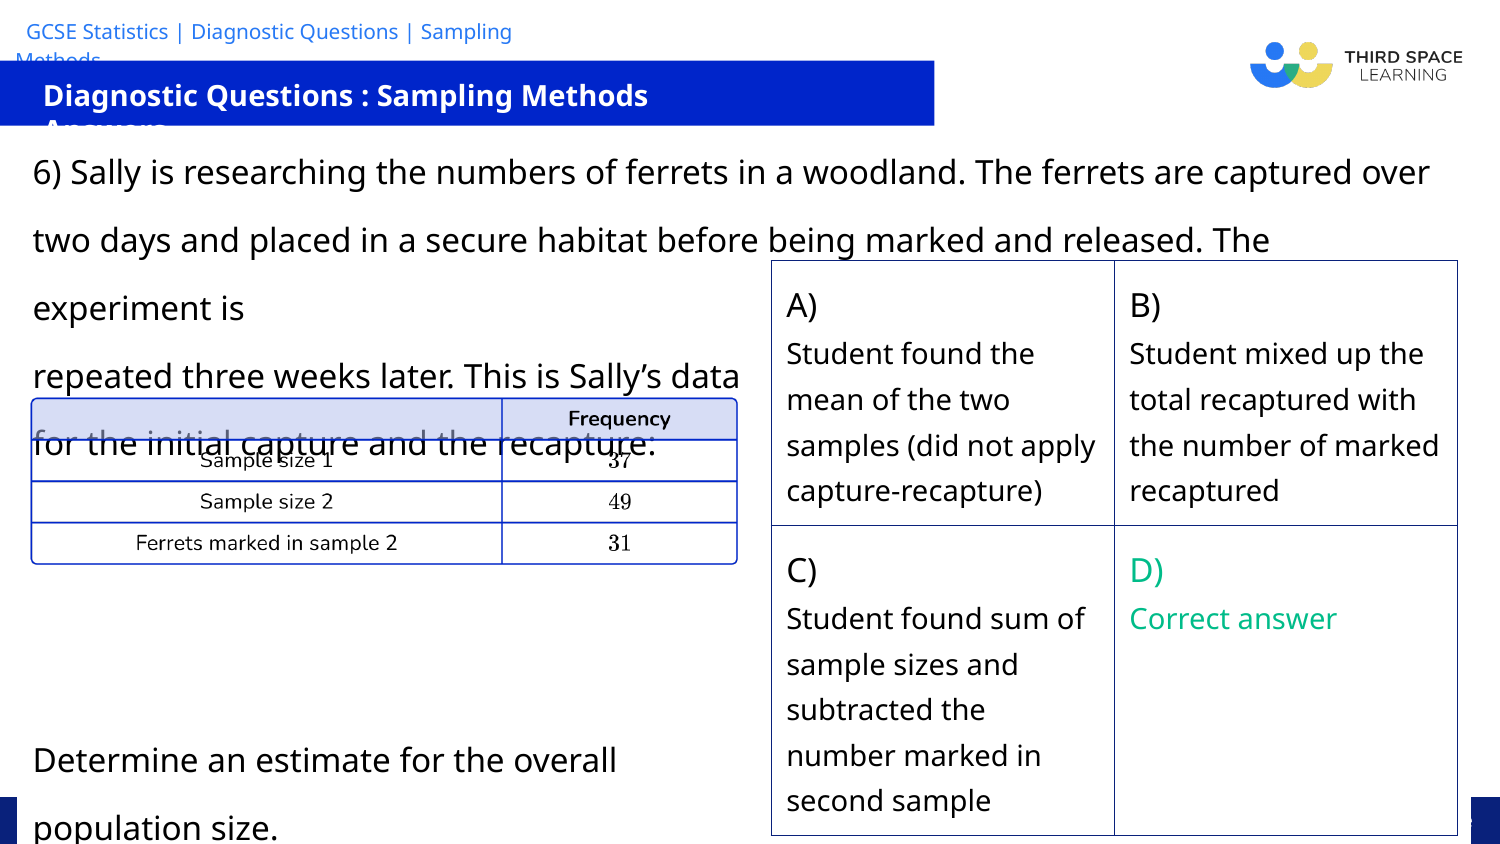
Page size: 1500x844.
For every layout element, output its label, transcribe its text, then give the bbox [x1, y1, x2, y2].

picture [1250, 33, 1465, 99]
picture [29, 397, 738, 565]
text_box Diagnostic Questions : Sampling Methods Answers [27, 61, 778, 162]
table_header 6) Sally is researching the numbers of ferrets in a woodland. The ferrets are captured over two days and placed in a secure habitat before being marked and released. The experiment is repeated three weeks later. This is Sally’s data for the initial capture and the recapture: Determine an estimate for the overall population size. [19, 142, 1469, 844]
